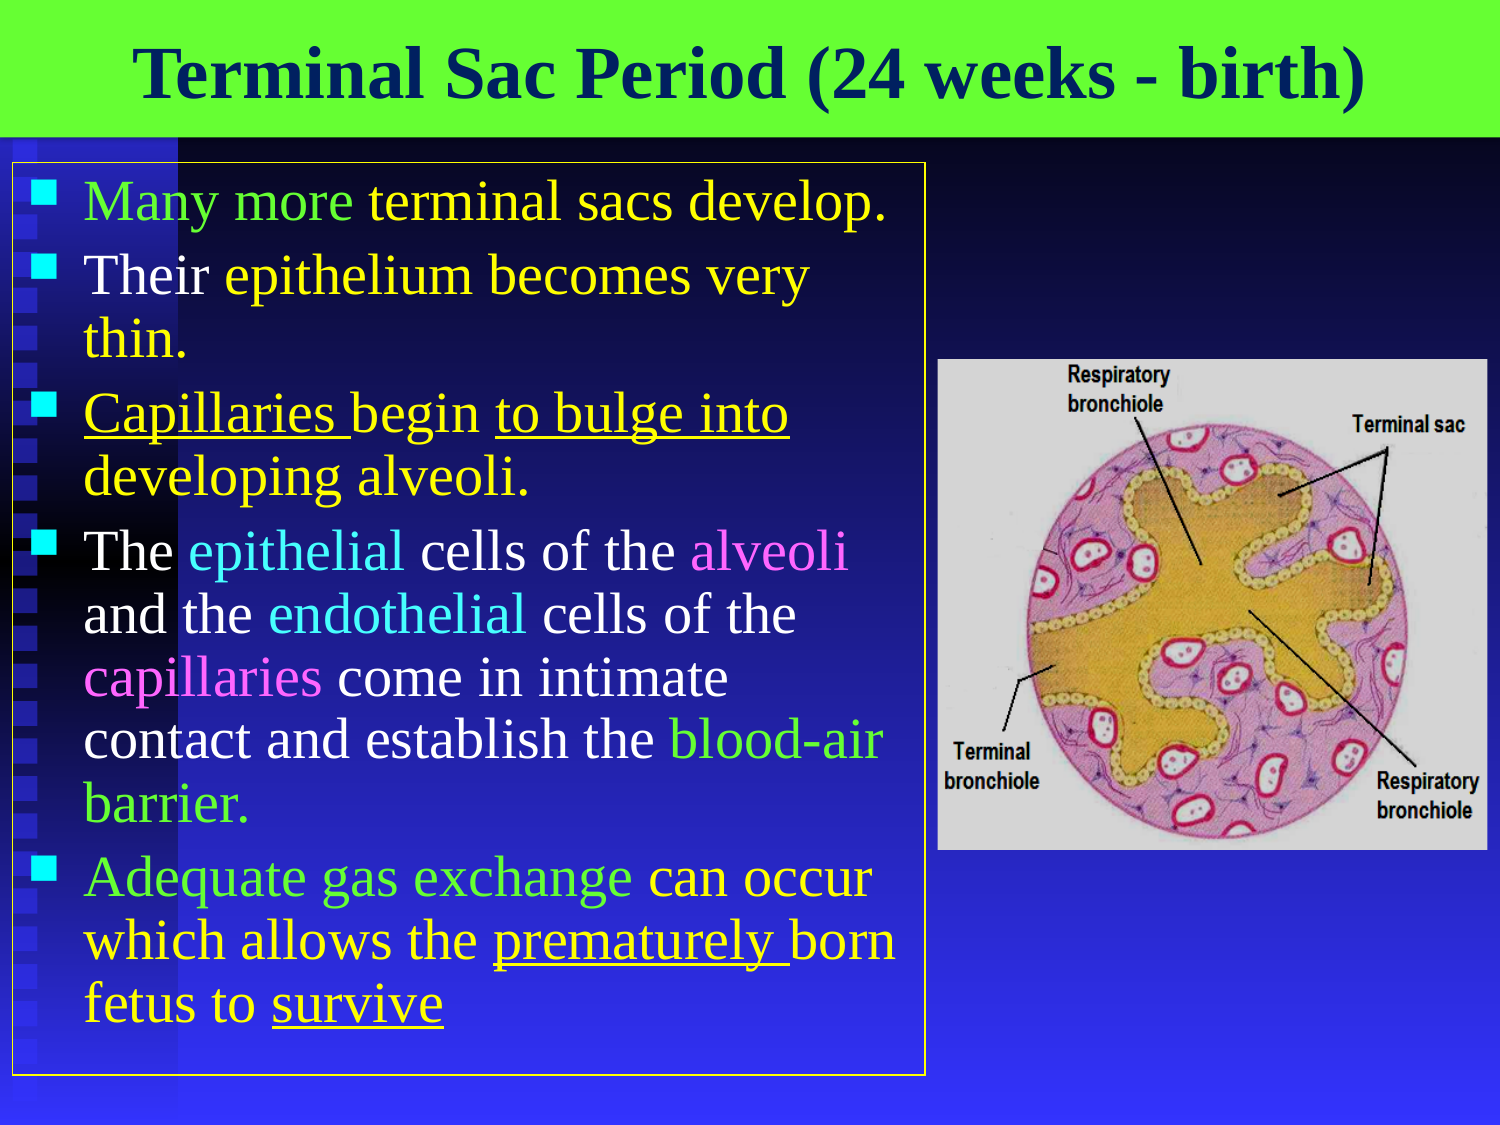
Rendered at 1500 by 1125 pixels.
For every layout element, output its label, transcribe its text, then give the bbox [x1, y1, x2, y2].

title Terminal Sac Period (24 weeks - birth) [0, 0, 1500, 138]
list Many more terminal sacs develop. Their epithelium becomes very thin. Capillaries begin to bulge into developing alveoli. The epithelial cells of the alveoli and the endothelial cells of the capillaries come in intimate contact and establish the blood-air barrier. Adequate gas exchange can occur which allows the prematurely born fetus to survive [12, 162, 926, 1076]
picture [937, 359, 1488, 851]
